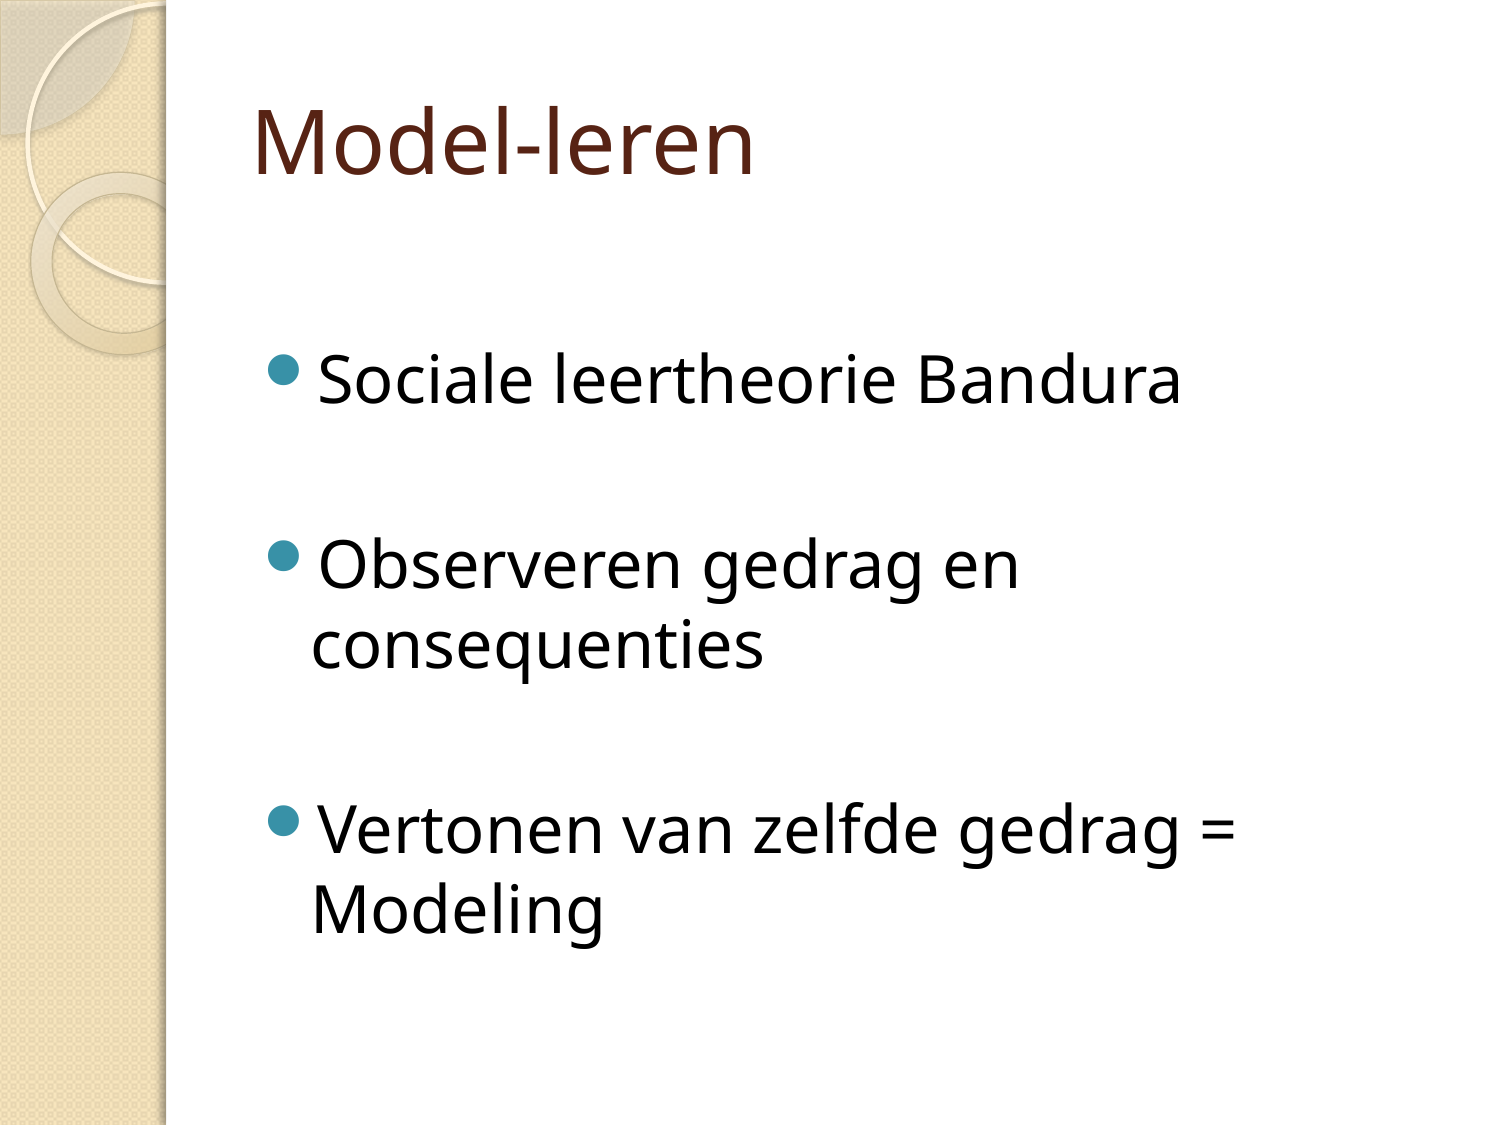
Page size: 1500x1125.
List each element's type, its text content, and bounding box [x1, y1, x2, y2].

title Model-leren [235, 45, 1466, 233]
list Sociale leertheorie Bandura Observeren gedrag en consequenties Vertonen van zelfde gedrag = Modeling [235, 237, 1466, 1025]
